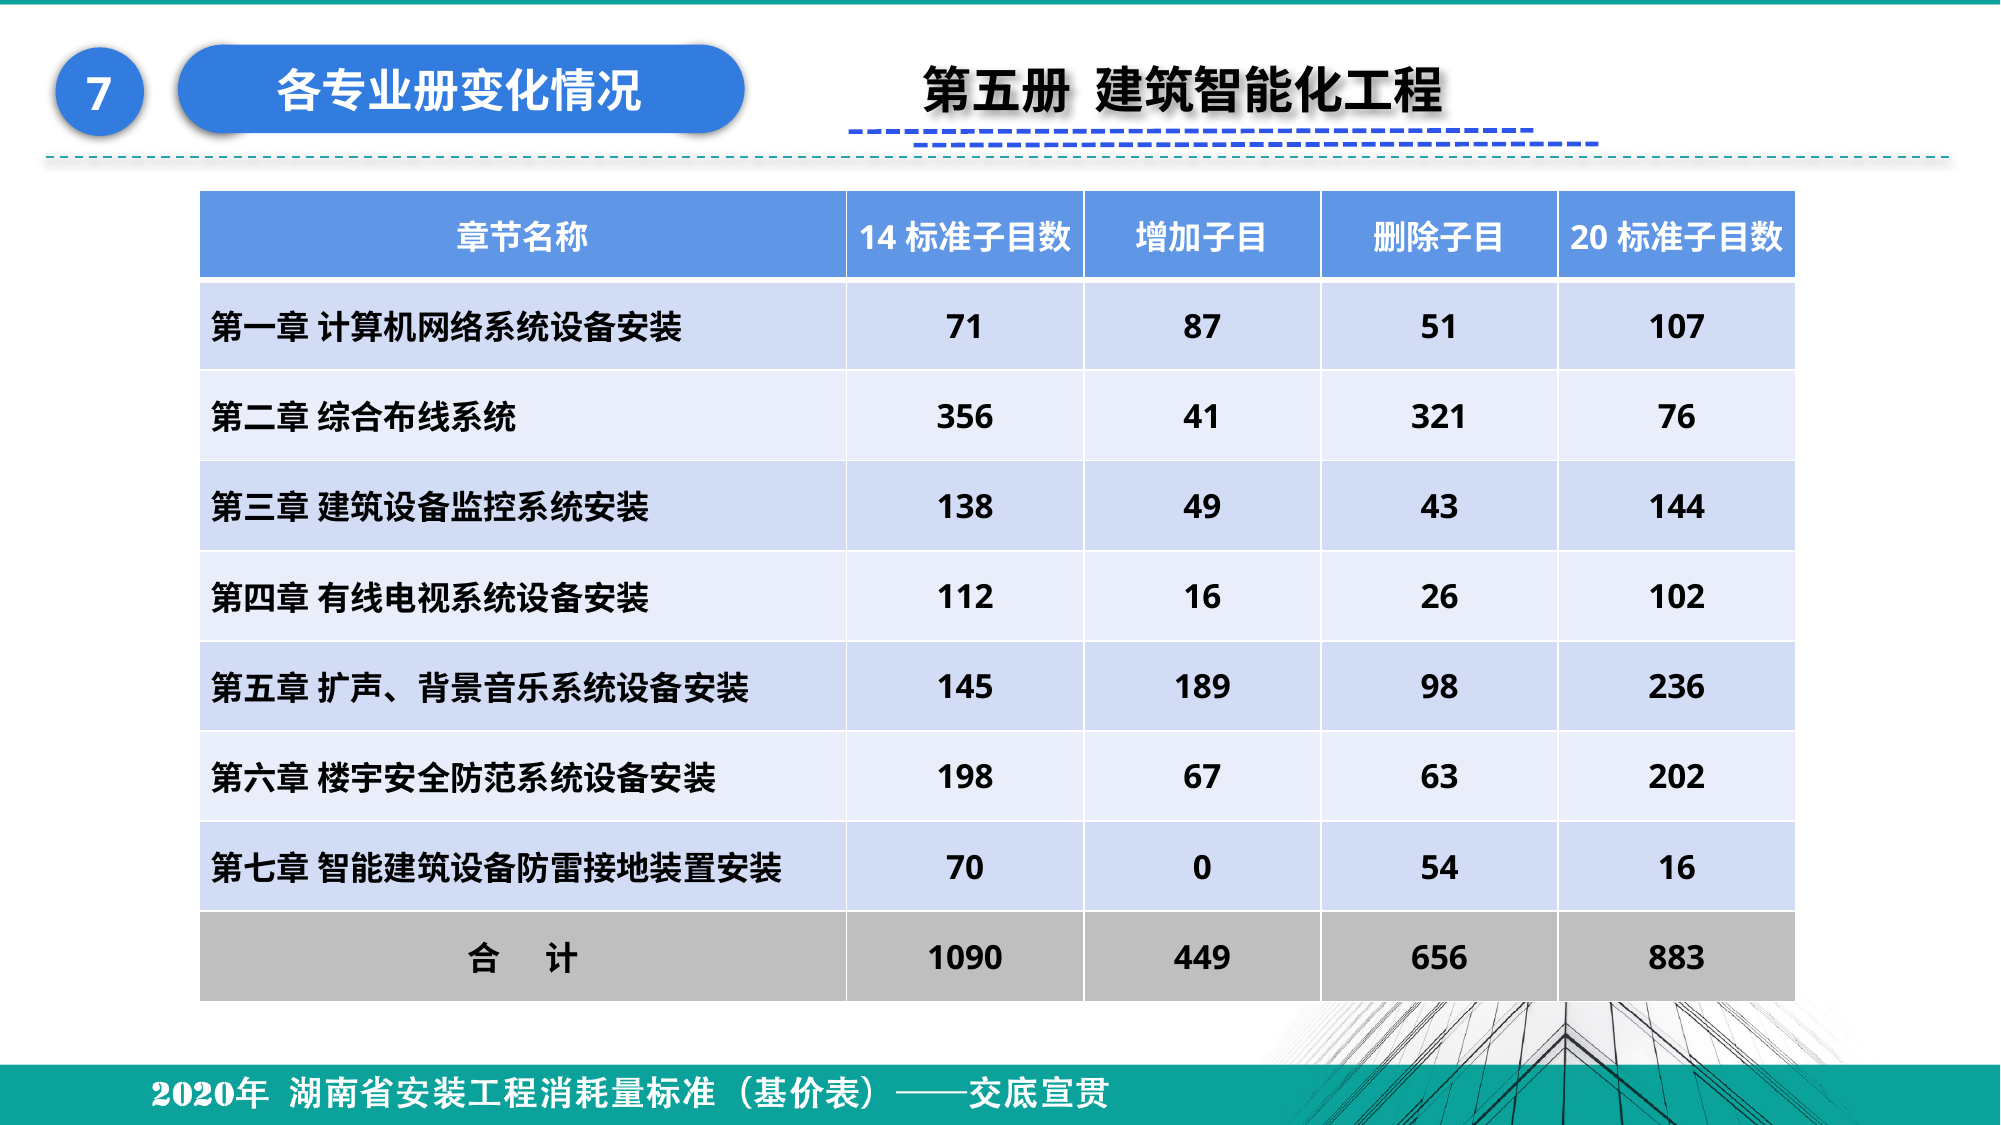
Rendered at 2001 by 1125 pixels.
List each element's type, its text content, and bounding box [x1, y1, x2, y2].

table_cell 41 [1085, 371, 1320, 460]
table_cell 43 [1322, 461, 1557, 550]
table_header 章节名称 [200, 191, 846, 277]
table_cell 1090 [847, 912, 1083, 1001]
table_cell 883 [1559, 912, 1795, 1001]
table_cell 第六章 楼宇安全防范系统设备安装 [200, 732, 846, 820]
table_header 删除子目 [1322, 191, 1557, 277]
table_cell 102 [1559, 552, 1795, 640]
table_cell 189 [1085, 642, 1320, 730]
table_cell 第三章 建筑设备监控系统安装 [200, 461, 846, 550]
table_cell 76 [1559, 371, 1795, 460]
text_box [45, 44, 1955, 158]
table_cell 112 [847, 552, 1083, 640]
table_cell 356 [847, 371, 1083, 460]
table_cell 656 [1322, 912, 1557, 1001]
table_cell 第五章 扩声、背景音乐系统设备安装 [200, 642, 846, 730]
table_cell 26 [1322, 552, 1557, 640]
table_cell 67 [1085, 732, 1320, 820]
table_cell 第七章 智能建筑设备防雷接地装置安装 [200, 822, 846, 910]
table_cell 63 [1322, 732, 1557, 820]
table_header 增加子目 [1085, 191, 1320, 277]
table_cell 138 [847, 461, 1083, 550]
slide_number [1918, 0, 2000, 52]
table_cell 合 计 [200, 912, 846, 1001]
table_cell 202 [1559, 732, 1795, 820]
table_cell 71 [847, 283, 1083, 369]
table_cell 49 [1085, 461, 1320, 550]
table_cell 0 [1085, 822, 1320, 910]
table_cell 16 [1559, 822, 1795, 910]
table_cell 第一章 计算机网络系统设备安装 [200, 283, 846, 369]
table_header 14标准子目数 [847, 191, 1083, 277]
table_cell 198 [847, 732, 1083, 820]
table_cell 236 [1559, 642, 1795, 730]
table_cell 144 [1559, 461, 1795, 550]
table_cell 145 [847, 642, 1083, 730]
table_header 20标准子目数 [1559, 191, 1795, 277]
table_cell 51 [1322, 283, 1557, 369]
table_cell 54 [1322, 822, 1557, 910]
table_cell 第二章 综合布线系统 [200, 371, 846, 460]
table_cell 16 [1085, 552, 1320, 640]
table_cell 70 [847, 822, 1083, 910]
table_cell 87 [1085, 283, 1320, 369]
table_cell 449 [1085, 912, 1320, 1001]
picture [0, 0, 2001, 1125]
table_cell 107 [1559, 283, 1795, 369]
table_cell 321 [1322, 371, 1557, 460]
table_cell 98 [1322, 642, 1557, 730]
table_cell 第四章 有线电视系统设备安装 [200, 552, 846, 640]
